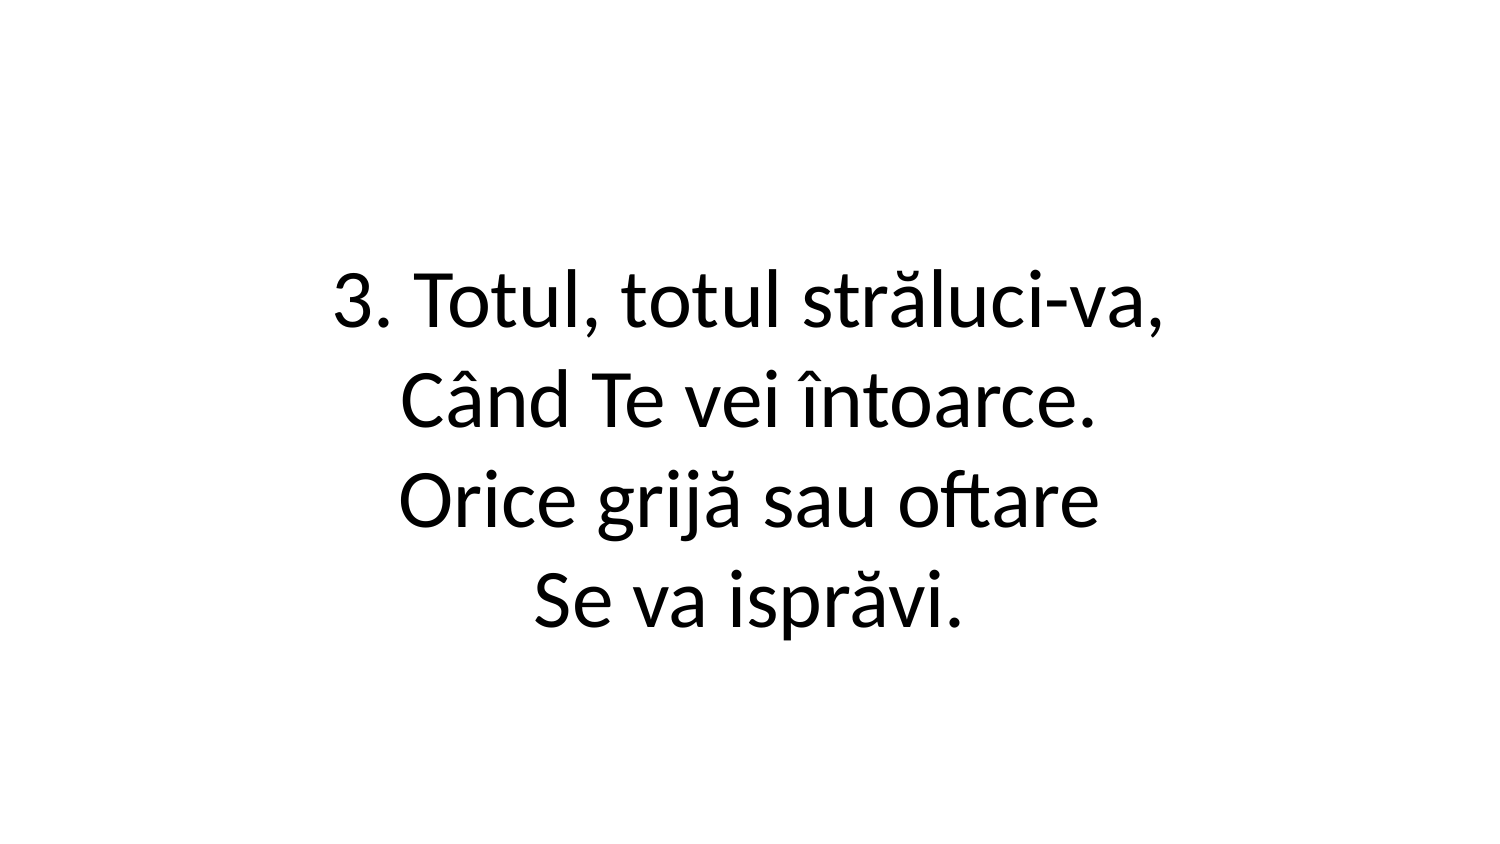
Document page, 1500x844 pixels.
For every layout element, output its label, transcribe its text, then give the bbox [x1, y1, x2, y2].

text_box 3. Totul, totul străluci-va, Când Te vei întoarce. Orice grijă sau oftare Se va isprăvi. [317, 192, 1183, 652]
